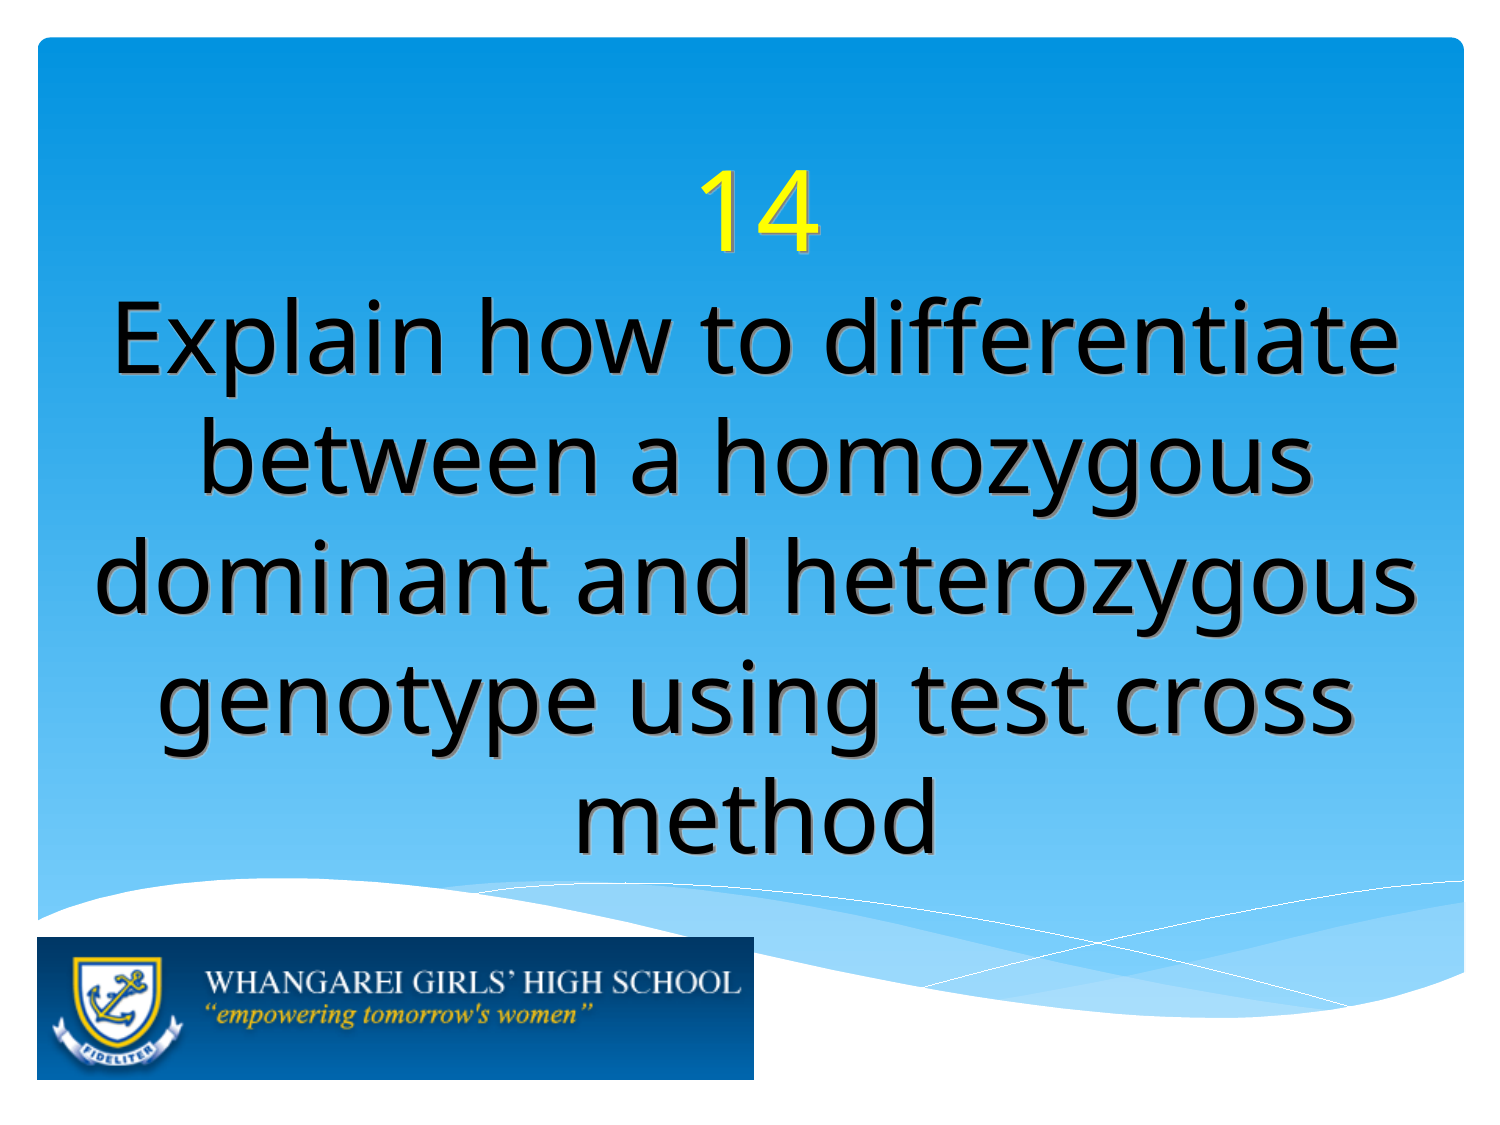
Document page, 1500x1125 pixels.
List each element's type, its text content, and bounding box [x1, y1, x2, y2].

picture [37, 937, 754, 1080]
text_box 14 Explain how to differentiate between a homozygous dominant and heterozygous genotype using test cross method [74, 99, 1438, 913]
